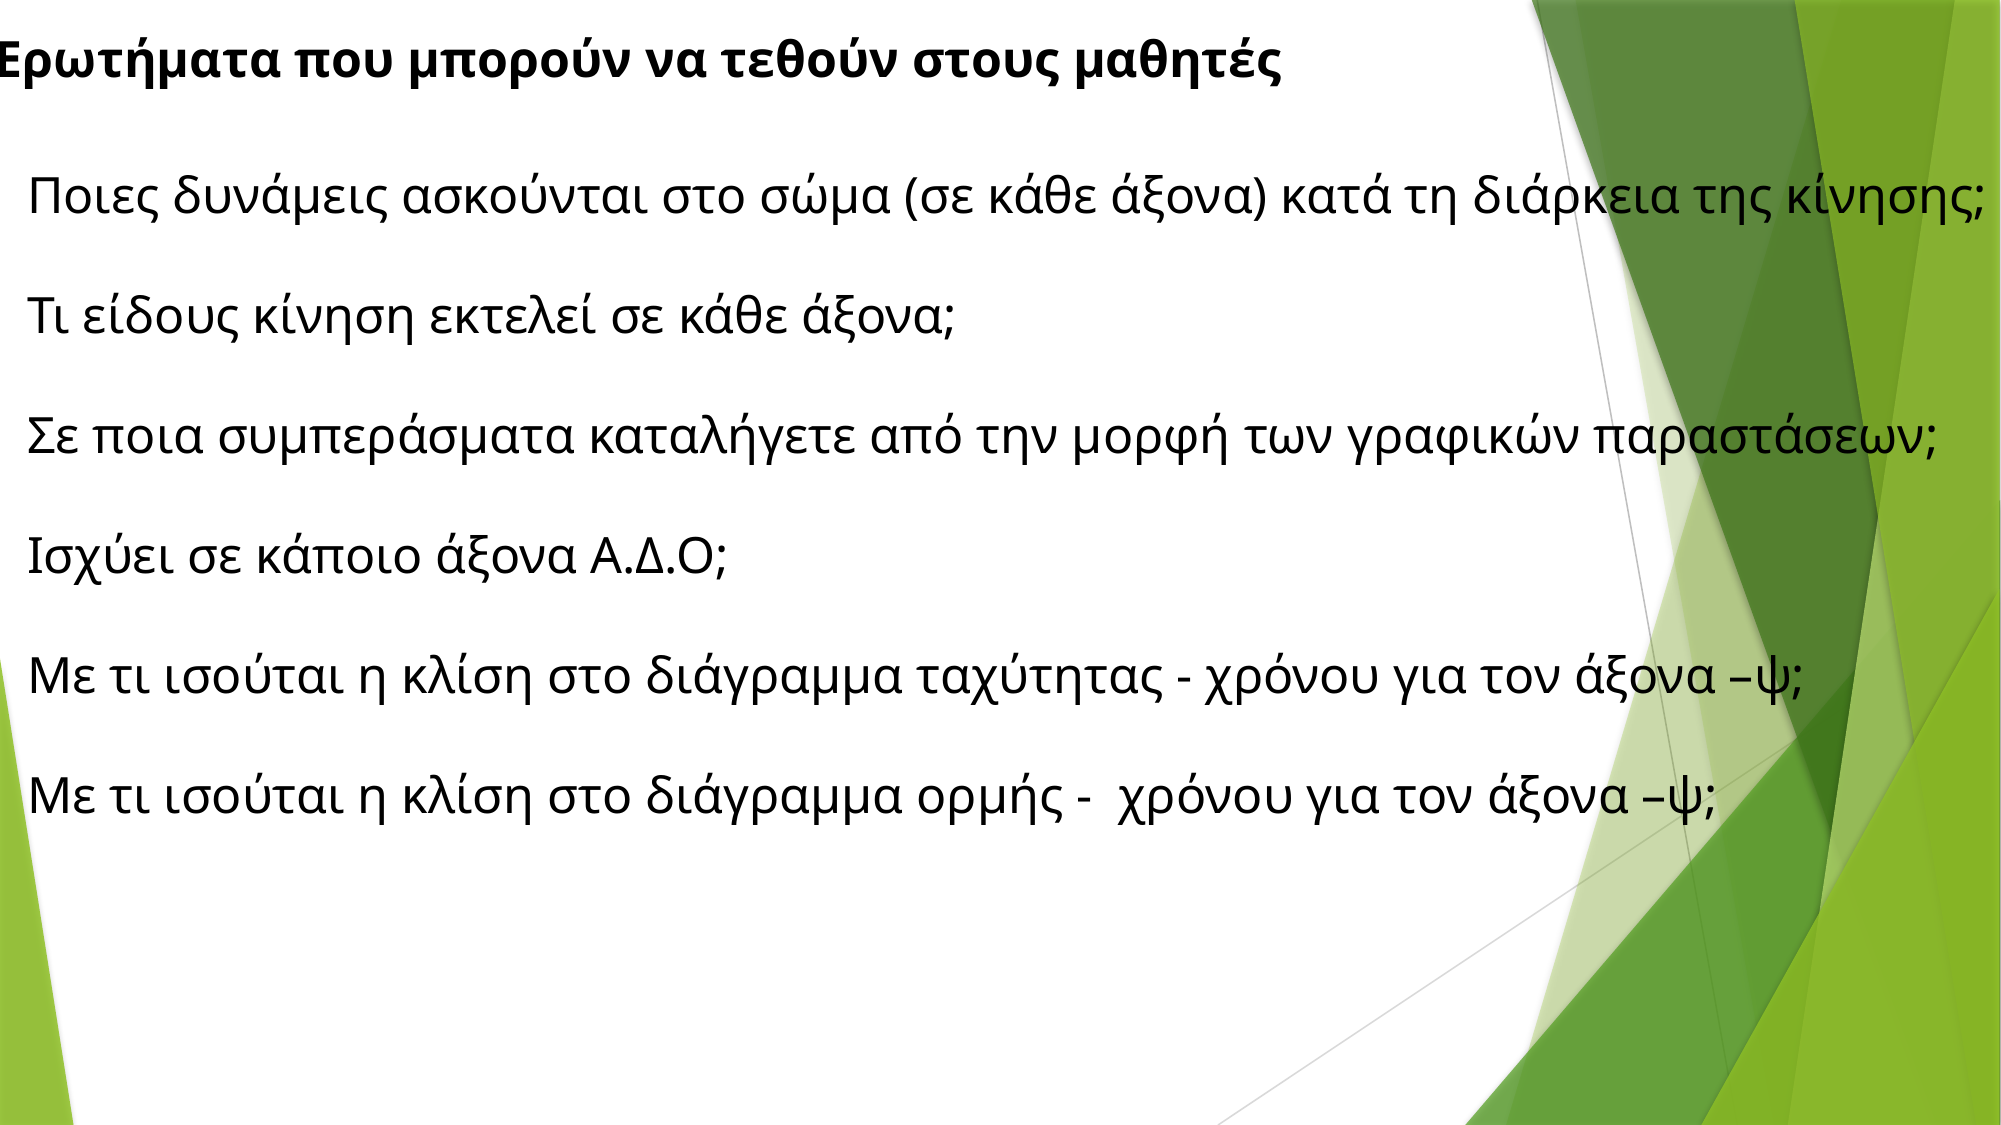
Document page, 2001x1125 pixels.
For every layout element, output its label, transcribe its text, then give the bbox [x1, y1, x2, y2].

text_box Ποιες δυνάμεις ασκούνται στο σώμα (σε κάθε άξονα) κατά τη διάρκεια της κίνησης; Τι είδους κίνηση εκτελεί σε κάθε άξονα; Σε ποια συμπεράσματα καταλήγετε από την μορφή των γραφικών παραστάσεων; Ισχύει σε κάποιο άξονα Α.Δ.Ο; Με τι ισούται η κλίση στο διάγραμμα ταχύτητας - χρόνου για τον άξονα –ψ; Με τι ισούται η κλίση στο διάγραμμα ορμής - χρόνου για τον άξονα –ψ; [0, 155, 2000, 996]
text_box Ερωτήματα που μπορούν να τεθούν στους μαθητές [0, 19, 1311, 95]
